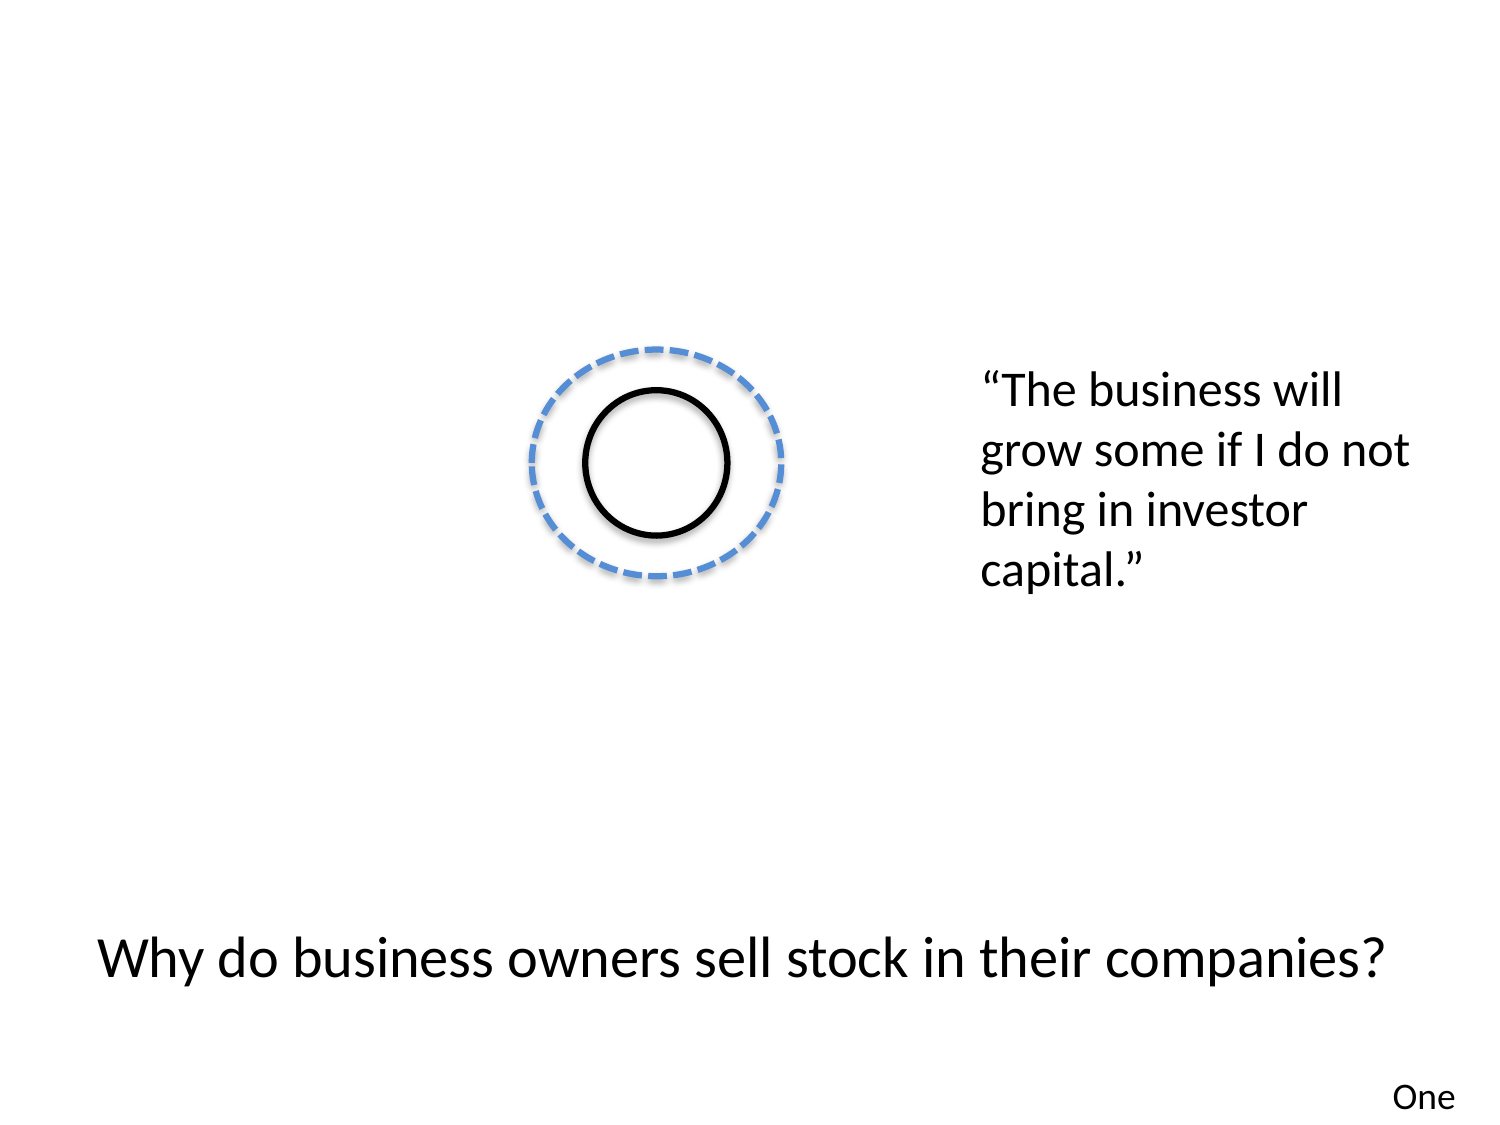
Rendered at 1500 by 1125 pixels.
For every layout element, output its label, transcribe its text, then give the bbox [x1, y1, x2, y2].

text_box One [1377, 1064, 1471, 1125]
text_box “The business will grow some if I do not bring in investor capital.” [965, 349, 1472, 650]
text_box [531, 348, 782, 578]
text_box Why do business owners sell stock in their companies? [82, 911, 1472, 997]
